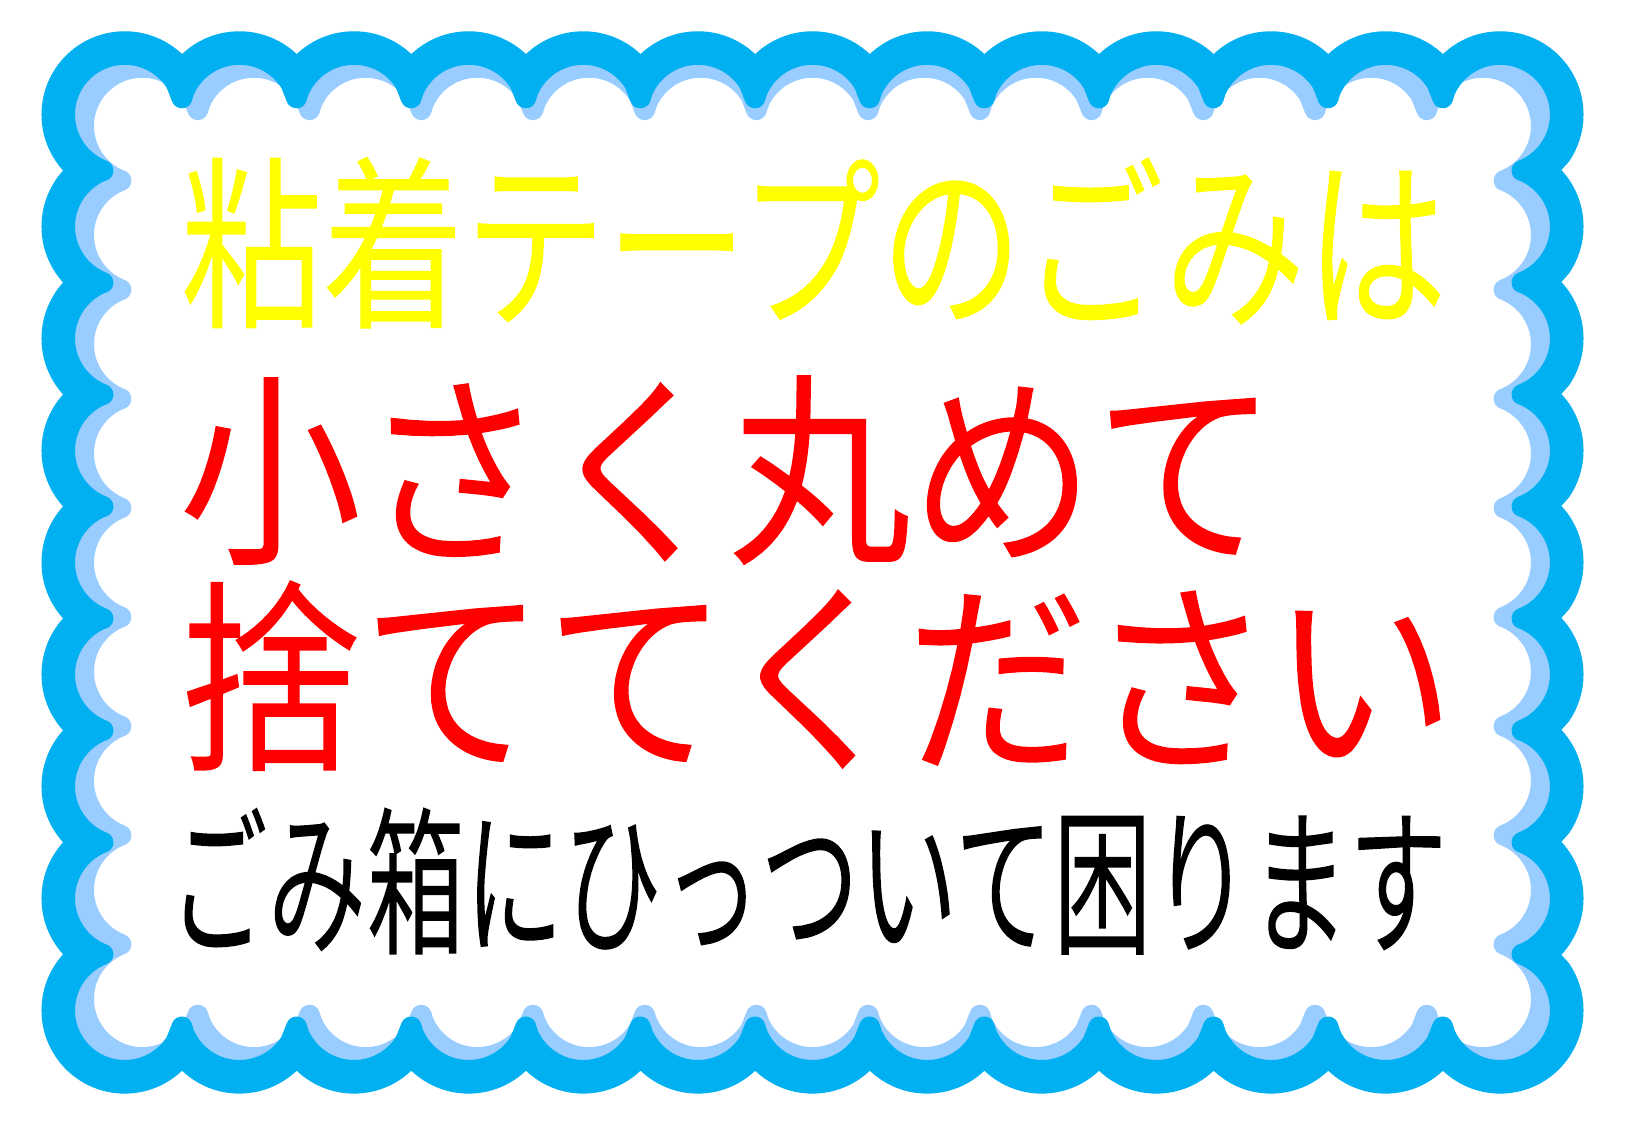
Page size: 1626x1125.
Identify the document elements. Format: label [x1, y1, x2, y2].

text_box [1224, 1013, 1324, 1068]
text_box [414, 1013, 519, 1068]
text_box [1341, 1013, 1438, 1068]
text_box [414, 57, 519, 112]
text_box [300, 1013, 401, 1068]
text_box [1105, 1013, 1211, 1068]
text_box [300, 57, 402, 112]
text_box [1458, 57, 1556, 1068]
text_box [187, 1013, 284, 1068]
text_box [1223, 57, 1324, 112]
text_box [987, 57, 1098, 112]
text_box [1105, 57, 1211, 112]
text_box [526, 57, 636, 112]
text_box [638, 57, 987, 112]
text_box [987, 1013, 1098, 1068]
text_box [184, 156, 1441, 956]
text_box [527, 1013, 636, 1068]
text_box [69, 57, 167, 1068]
text_box [187, 57, 284, 112]
text_box [1341, 57, 1438, 112]
text_box [638, 1013, 987, 1068]
text_box [49, 39, 1576, 1086]
